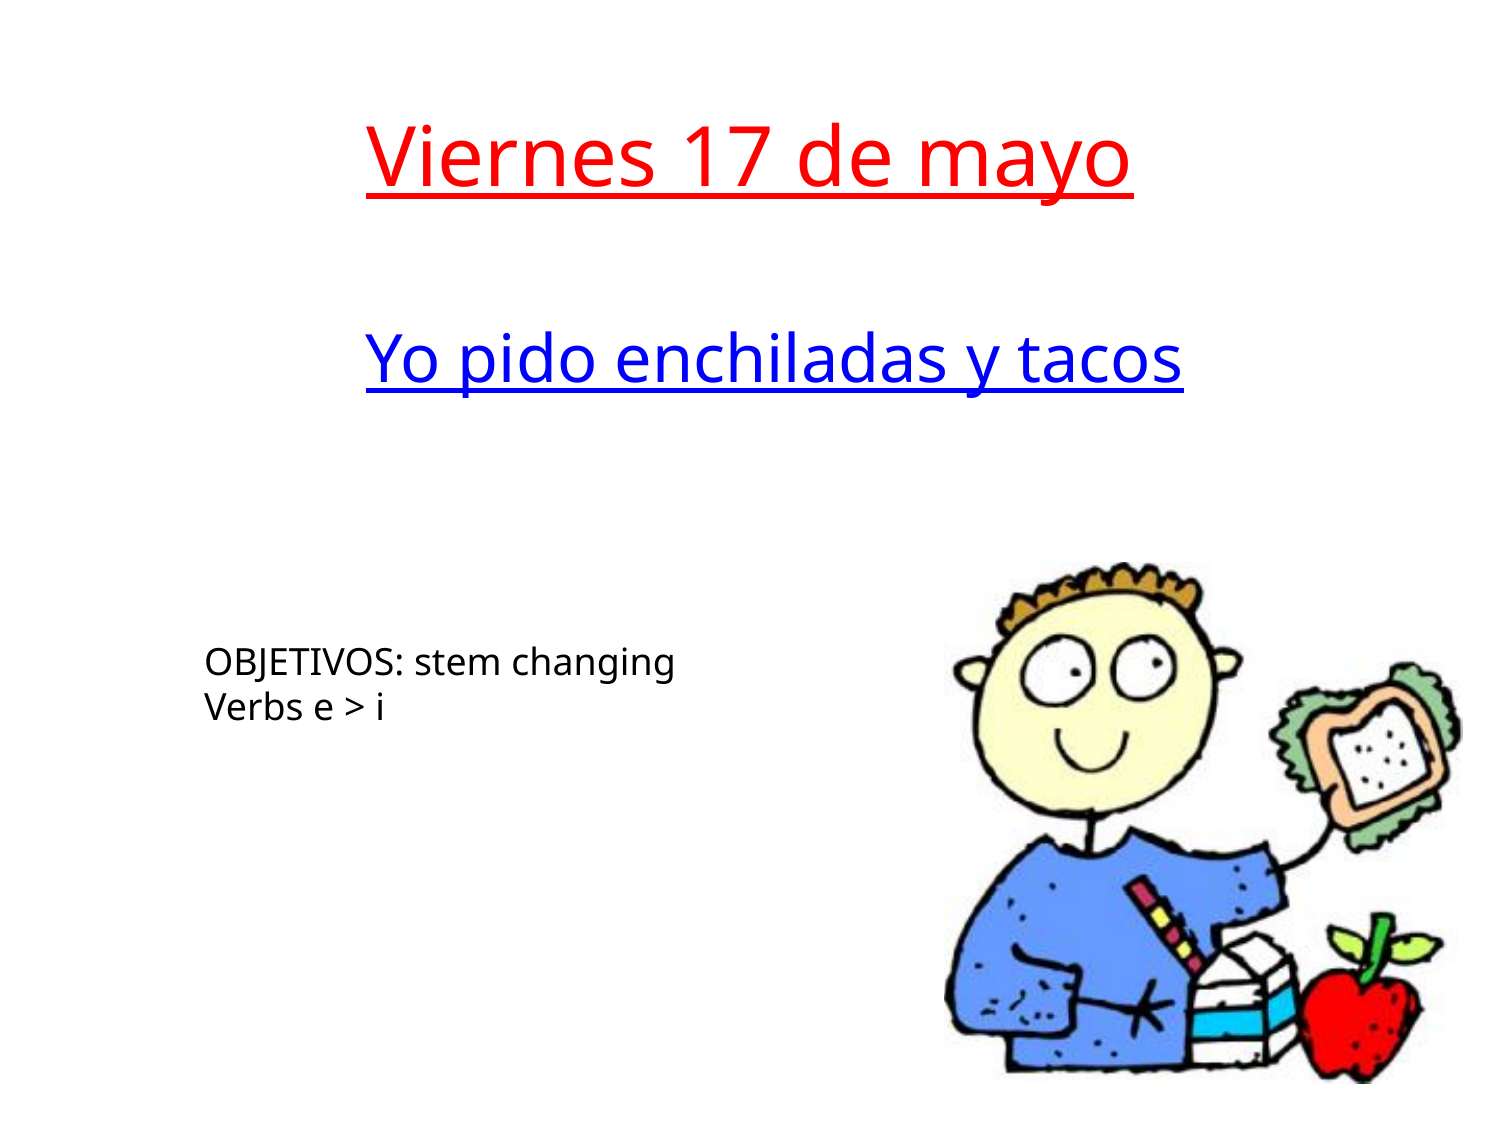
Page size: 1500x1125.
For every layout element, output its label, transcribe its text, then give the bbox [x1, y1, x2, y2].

subtitle Yo pido enchiladas y tacos [112, 308, 1438, 925]
text_box OBJETIVOS: stem changing Verbs e > i [189, 630, 896, 736]
picture [943, 562, 1464, 1084]
title Viernes 17 de mayo [112, 87, 1388, 219]
